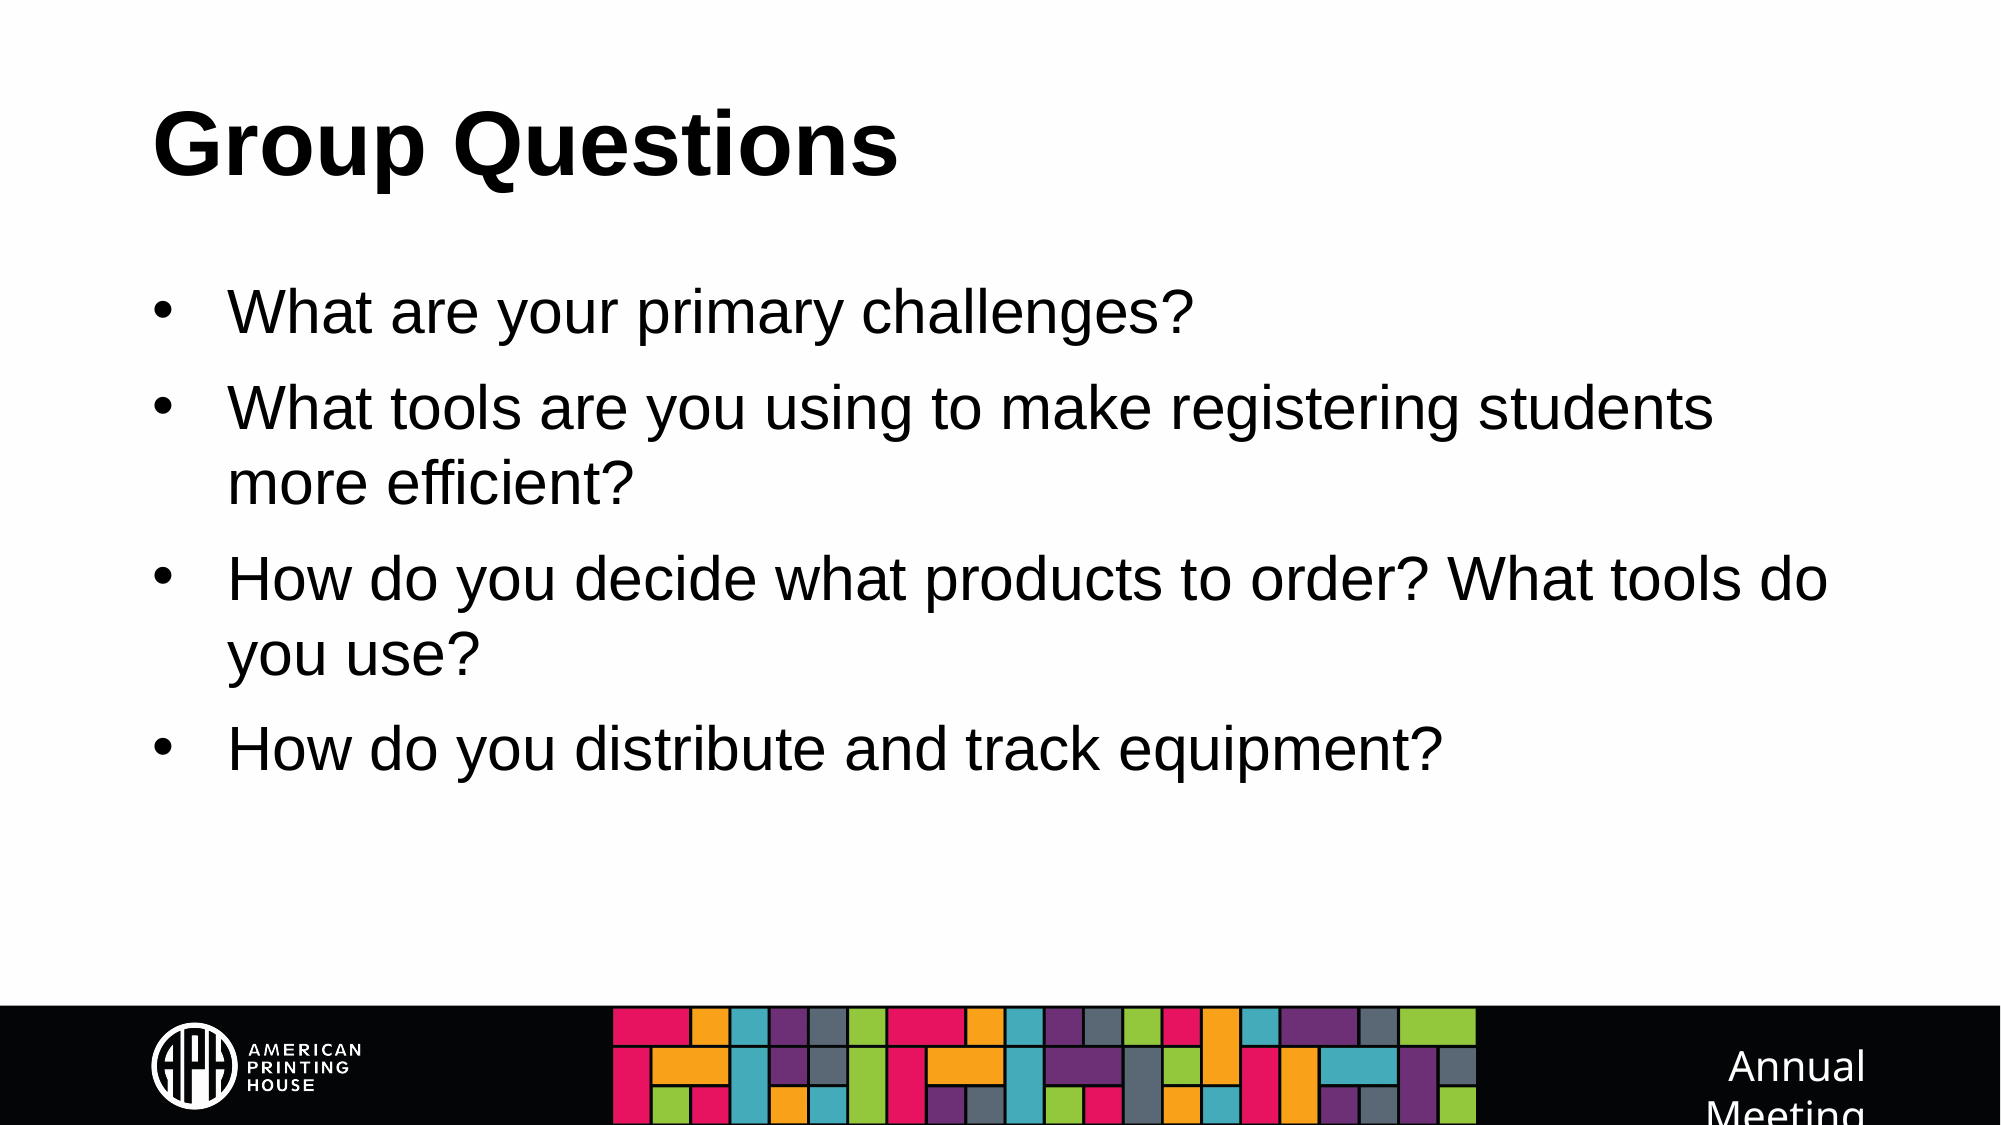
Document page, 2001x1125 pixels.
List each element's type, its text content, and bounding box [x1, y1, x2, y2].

title Group Questions [137, 59, 1863, 232]
picture [1748, 1111, 1760, 1118]
picture [1846, 1111, 1858, 1125]
picture [1711, 1105, 1719, 1125]
picture [1821, 1111, 1833, 1125]
list What are your primary challenges? What tools are you using to make registering students more efficient? How do you decide what products to order? What tools do you use? How do you distribute and track equipment? [137, 263, 1863, 909]
picture [1727, 1107, 1734, 1125]
picture [0, 0, 2001, 1125]
picture [1771, 1111, 1783, 1118]
